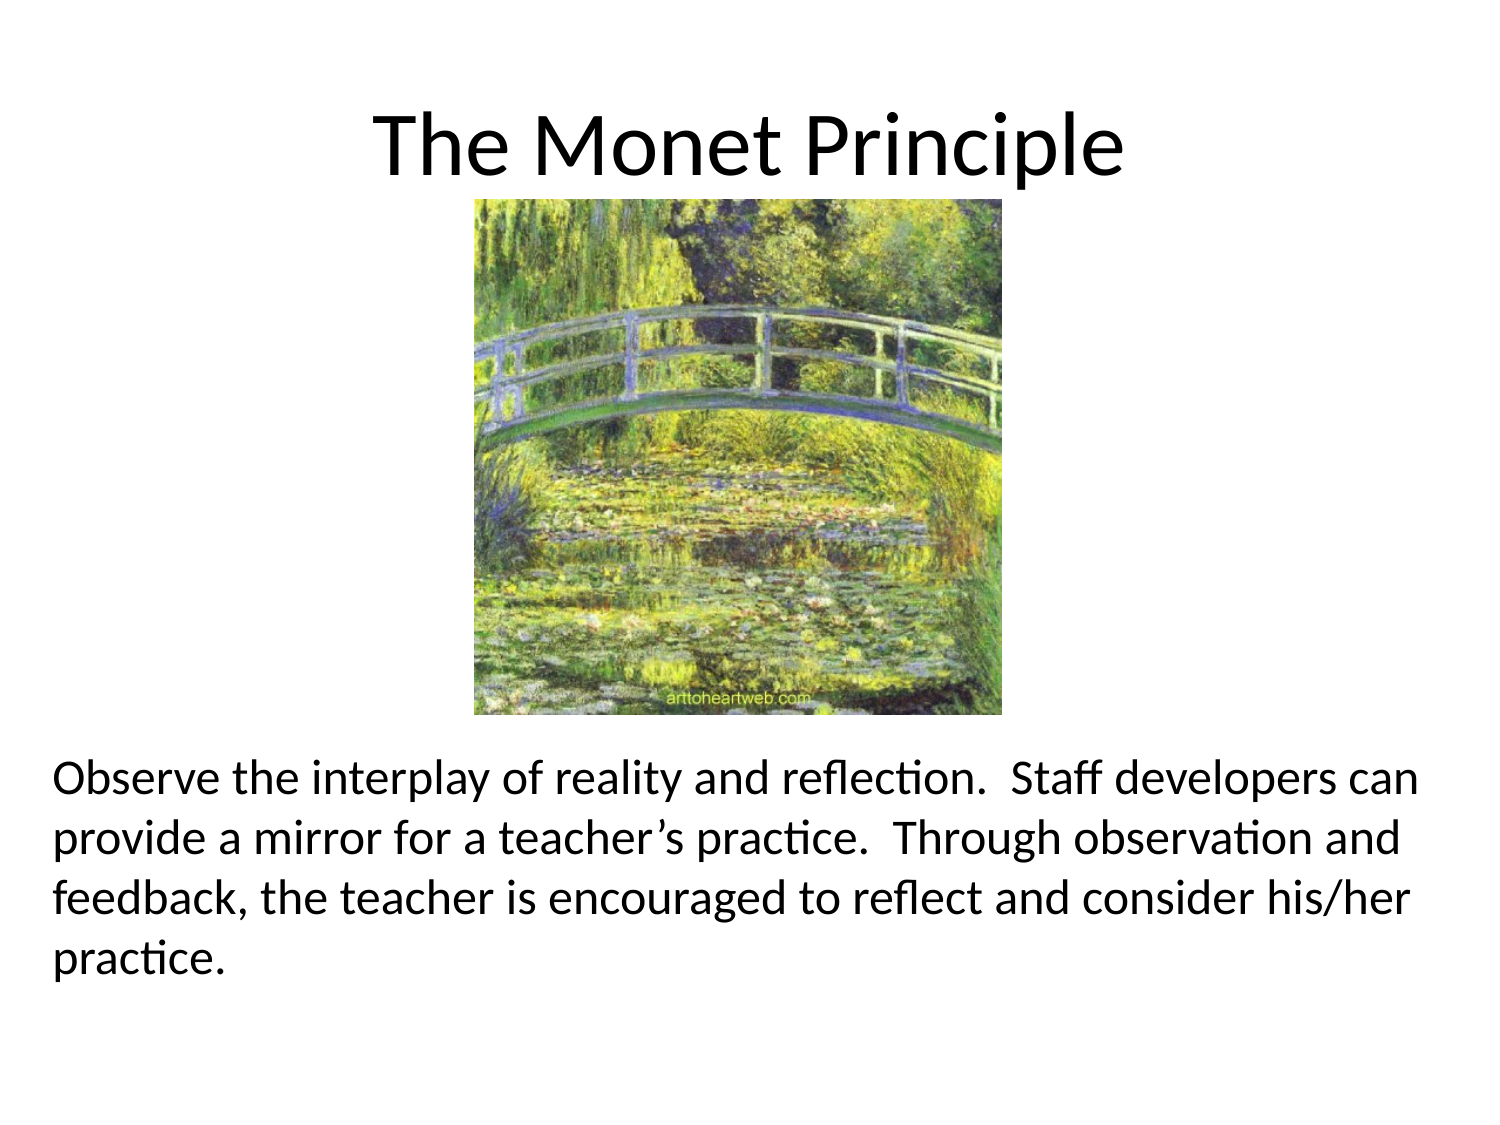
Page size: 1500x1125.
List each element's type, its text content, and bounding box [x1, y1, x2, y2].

picture [474, 199, 1002, 716]
text_box Observe the interplay of reality and reflection. Staff developers can provide a mirror for a teacher’s practice. Through observation and feedback, the teacher is encouraged to reflect and consider his/her practice. [37, 737, 1450, 993]
title The Monet Principle [75, 45, 1425, 233]
